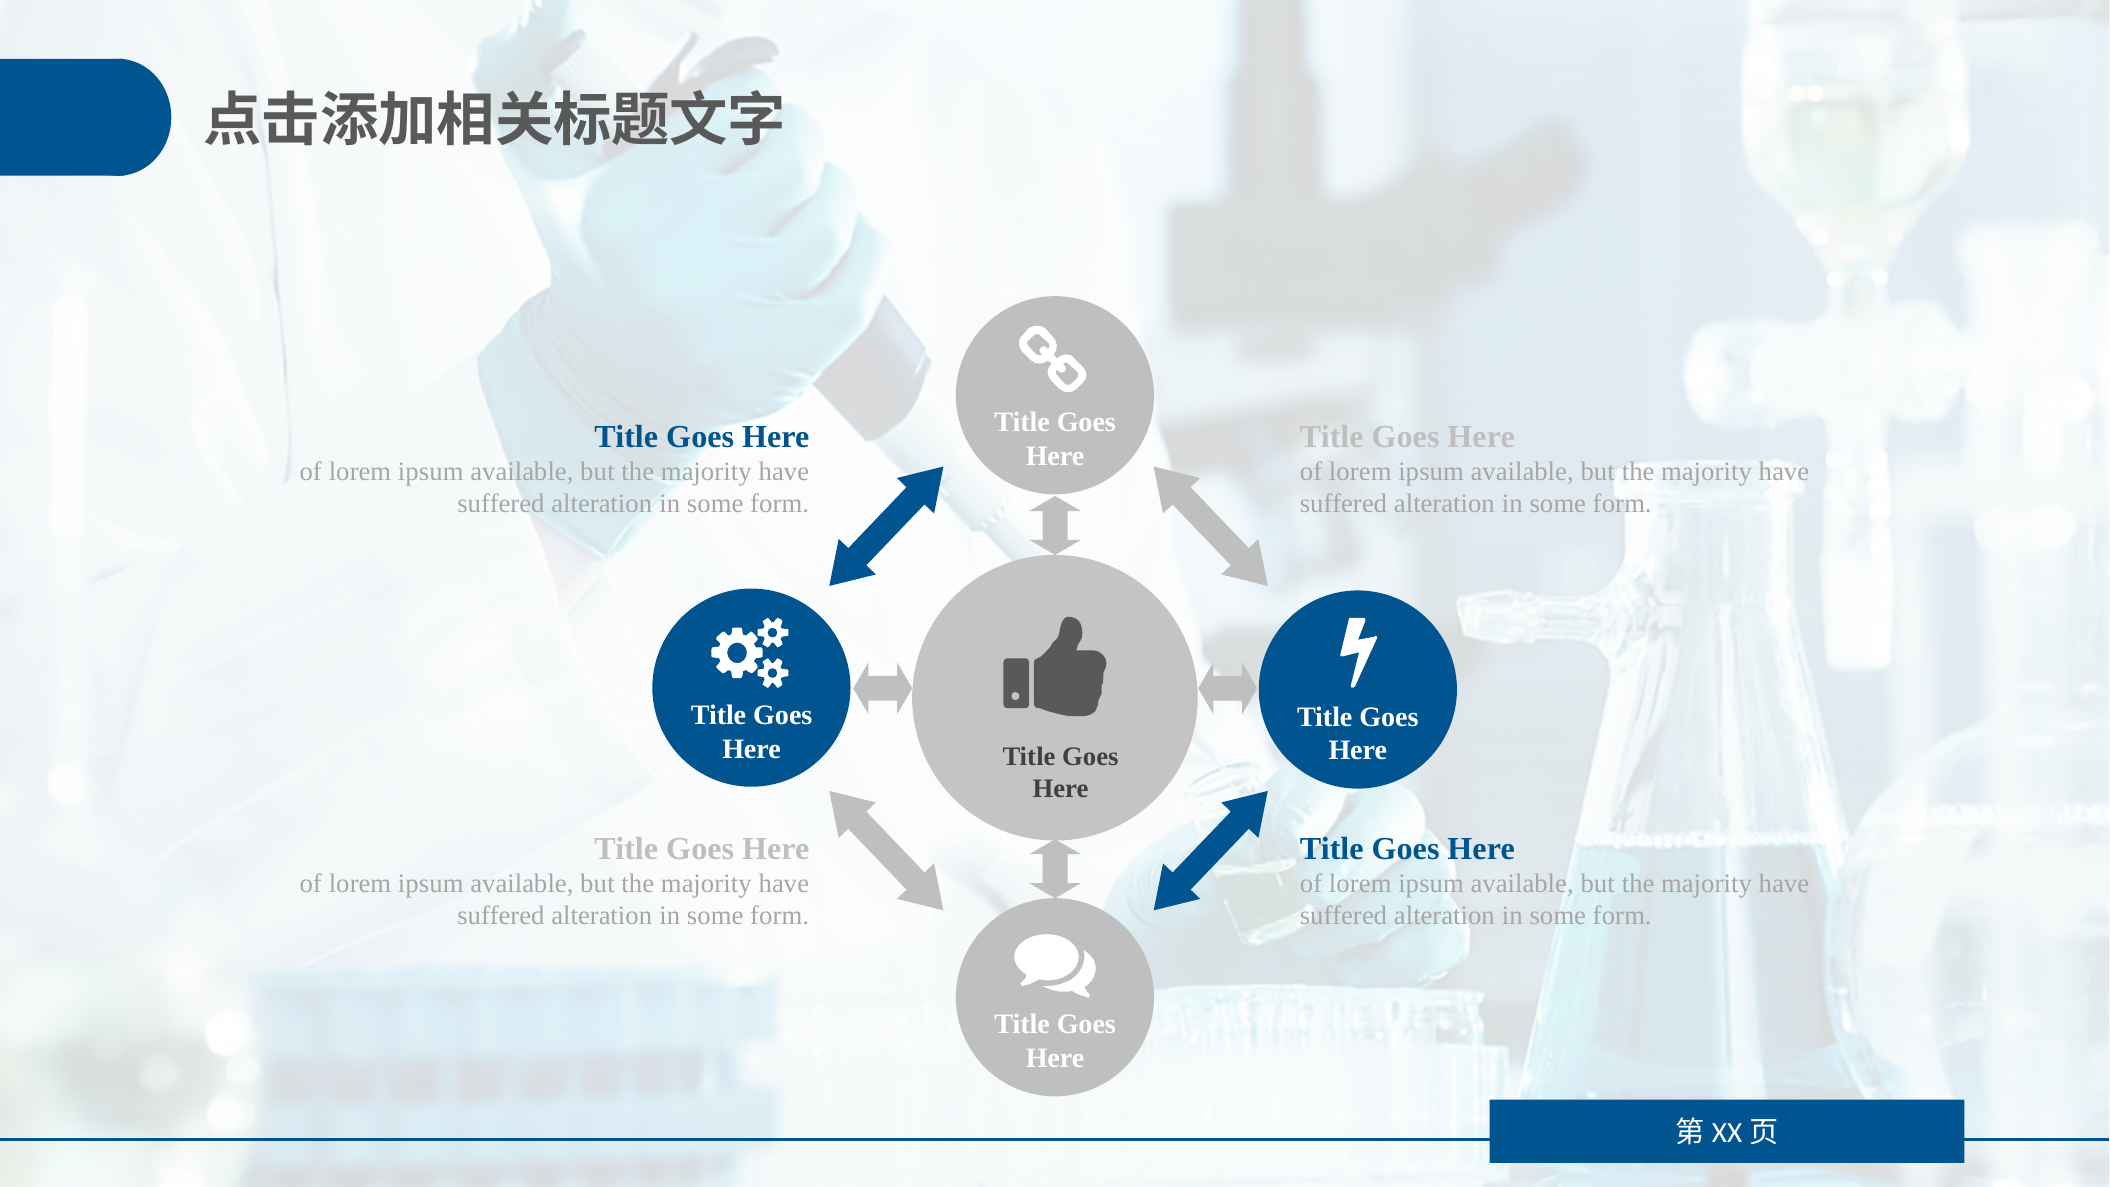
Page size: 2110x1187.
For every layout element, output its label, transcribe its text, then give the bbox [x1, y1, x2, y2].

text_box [1258, 590, 1457, 789]
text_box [912, 554, 1198, 841]
slide_number 第XX页 [1489, 1099, 1965, 1139]
text_box 点击添加相关标题文字 [188, 74, 838, 160]
slide_number 第XX页 [1489, 1140, 1965, 1163]
text_box Title Goes Here of lorem ipsum available, but the majority have suffered alteration in some form. [250, 414, 810, 518]
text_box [652, 588, 851, 787]
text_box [955, 296, 1155, 495]
text_box Title Goes Here of lorem ipsum available, but the majority have suffered alteration in some form. [1299, 827, 1860, 931]
text_box [1025, 841, 1085, 898]
text_box Title Goes Here of lorem ipsum available, but the majority have suffered alteration in some form. [1299, 414, 1860, 518]
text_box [955, 898, 1155, 1097]
text_box [852, 658, 912, 718]
text_box Title Goes Here of lorem ipsum available, but the majority have suffered alteration in some form. [250, 827, 810, 931]
text_box [1155, 789, 1270, 912]
text_box [827, 789, 945, 912]
text_box [827, 465, 945, 588]
text_box [1155, 465, 1270, 588]
text_box [1198, 658, 1258, 718]
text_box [0, 58, 172, 176]
text_box [1025, 495, 1085, 554]
